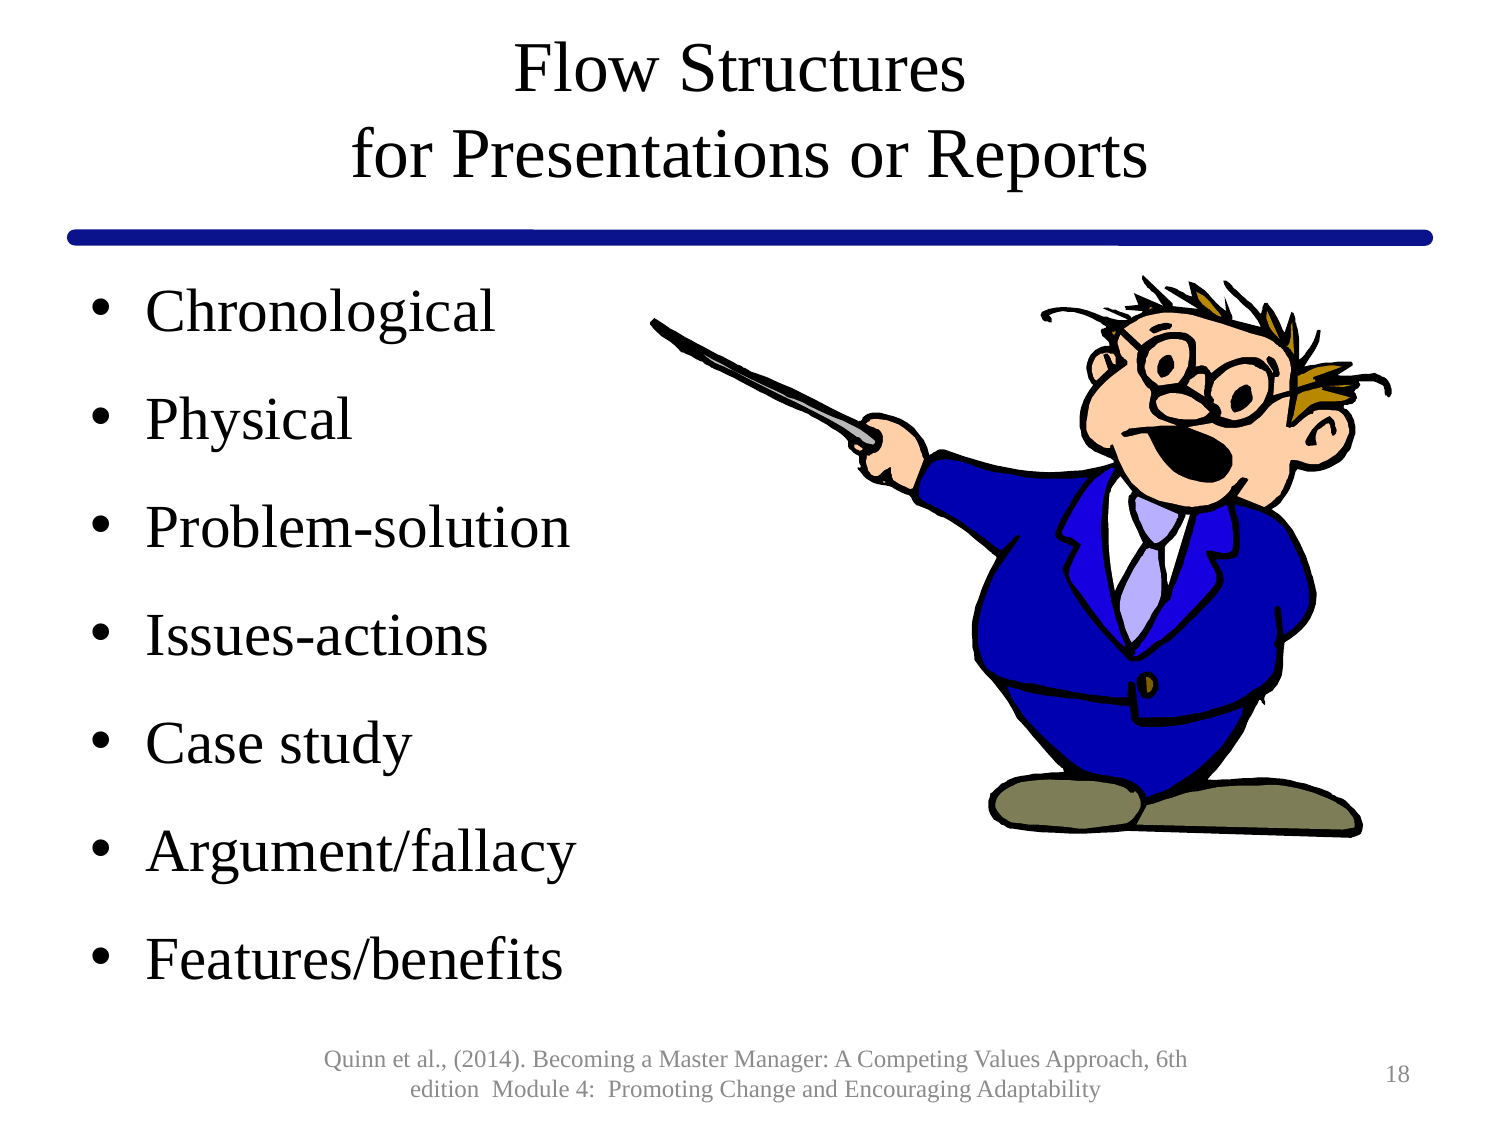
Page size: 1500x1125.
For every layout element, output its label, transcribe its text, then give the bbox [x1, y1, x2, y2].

list Chronological Physical Problem-solution Issues-actions Case study Argument/fallacy Features/benefits [75, 262, 725, 1005]
title Flow Structures for Presentations or Reports [75, 12, 1425, 200]
footer Quinn et al., (2014). Becoming a Master Manager: A Competing Values Approach, 6th edition Module 4: Promoting Change and Encouraging Adaptability [287, 1042, 1074, 1103]
slide_number 18 [1074, 1042, 1425, 1103]
picture [649, 274, 1393, 838]
